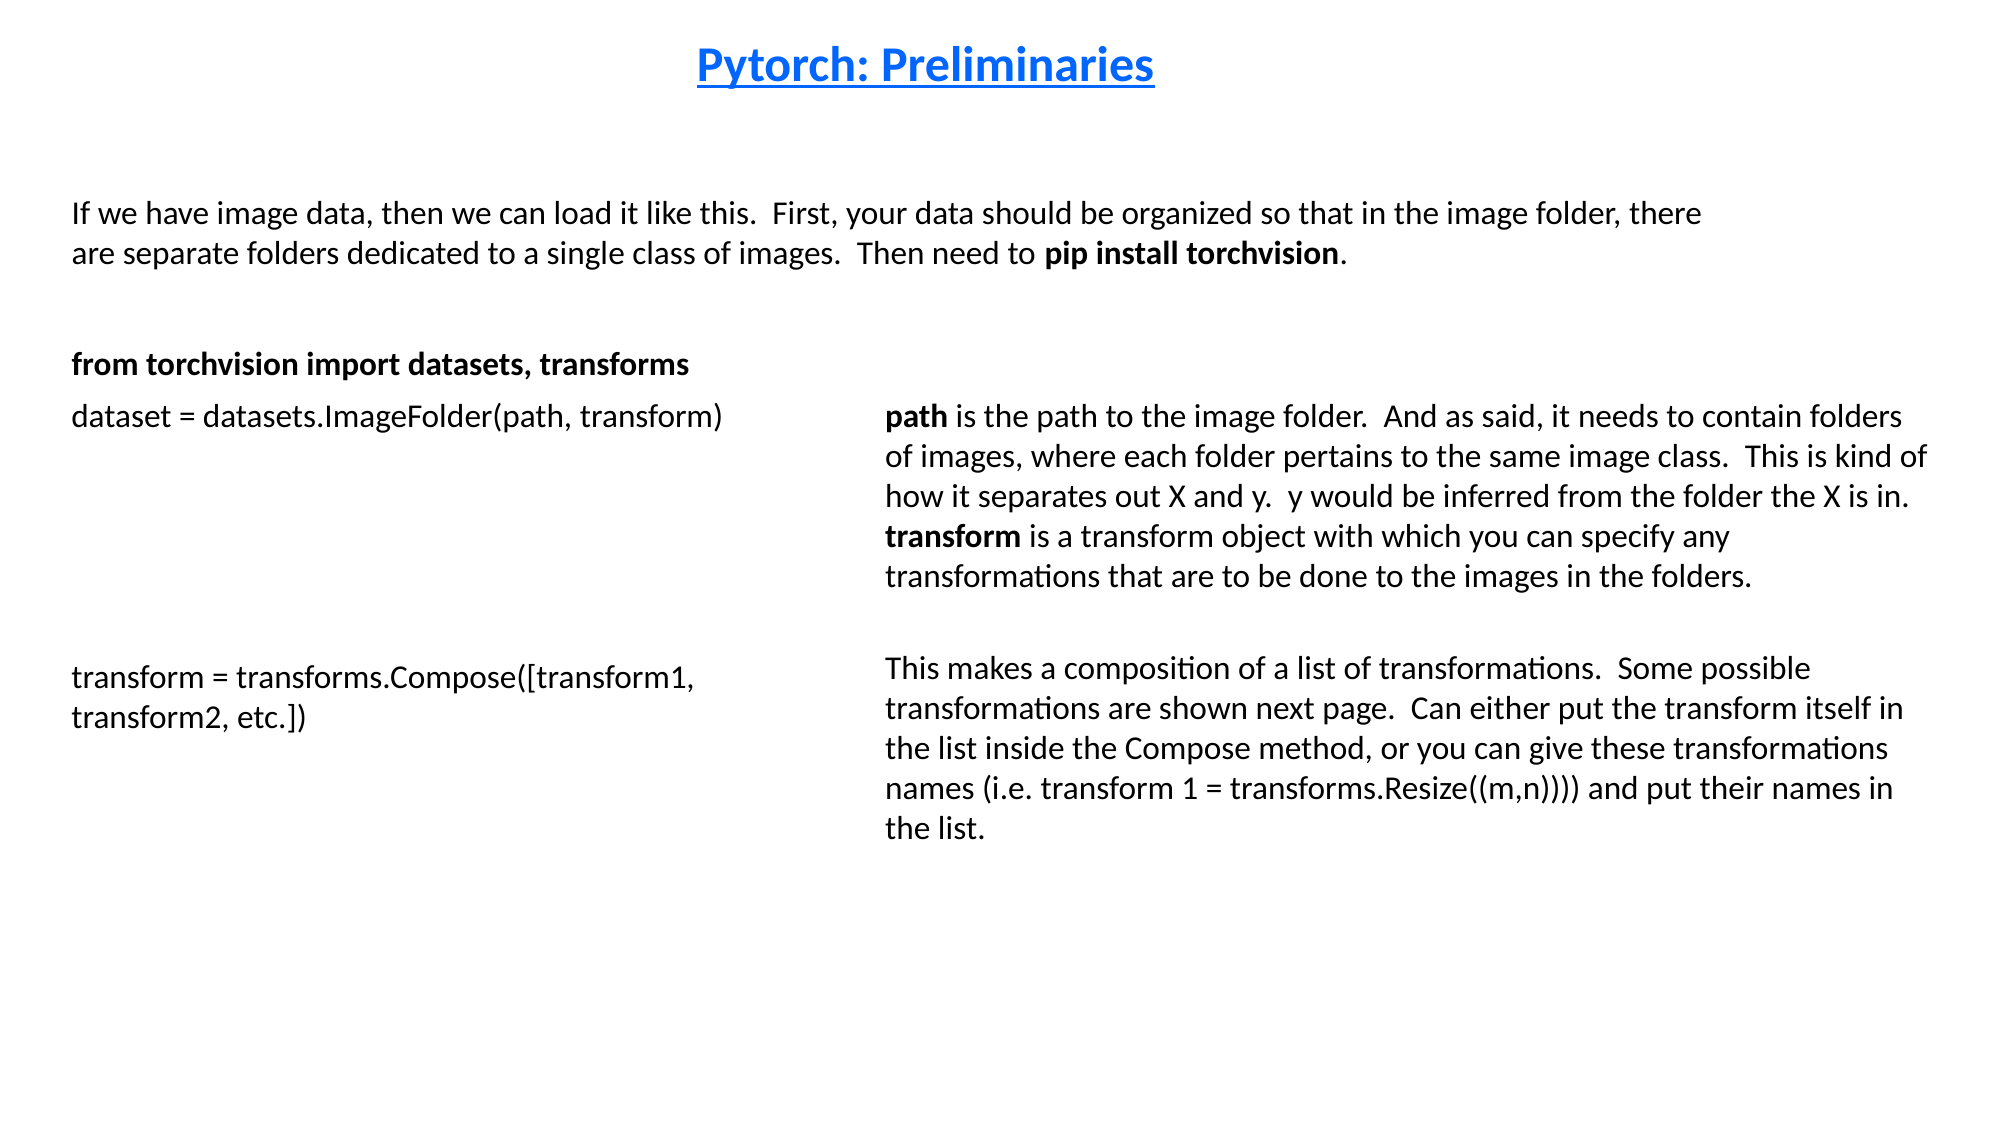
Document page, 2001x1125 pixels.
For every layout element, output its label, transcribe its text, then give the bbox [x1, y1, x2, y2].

text_box from torchvision import datasets, transforms [56, 334, 784, 390]
text_box path is the path to the image folder. And as said, it needs to contain folders of images, where each folder pertains to the same image class. This is kind of how it separates out X and y. y would be inferred from the folder the X is in. transform is a transform object with which you can specify any transformations that are to be done to the images in the folders. [870, 386, 1954, 602]
text_box transform = transforms.Compose([transform1, transform2, etc.]) [56, 647, 750, 743]
text_box This makes a composition of a list of transformations. Some possible transformations are shown next page. Can either put the transform itself in the list inside the Compose method, or you can give these transformations names (i.e. transform 1 = transforms.Resize((m,n)))) and put their names in the list. [870, 638, 1926, 854]
text_box dataset = datasets.ImageFolder(path, transform) [56, 390, 750, 442]
text_box Pytorch: Preliminaries [682, 24, 1170, 100]
text_box If we have image data, then we can load it like this. First, your data should be organized so that in the image folder, there are separate folders dedicated to a single class of images. Then need to pip install torchvision. [56, 184, 1755, 279]
